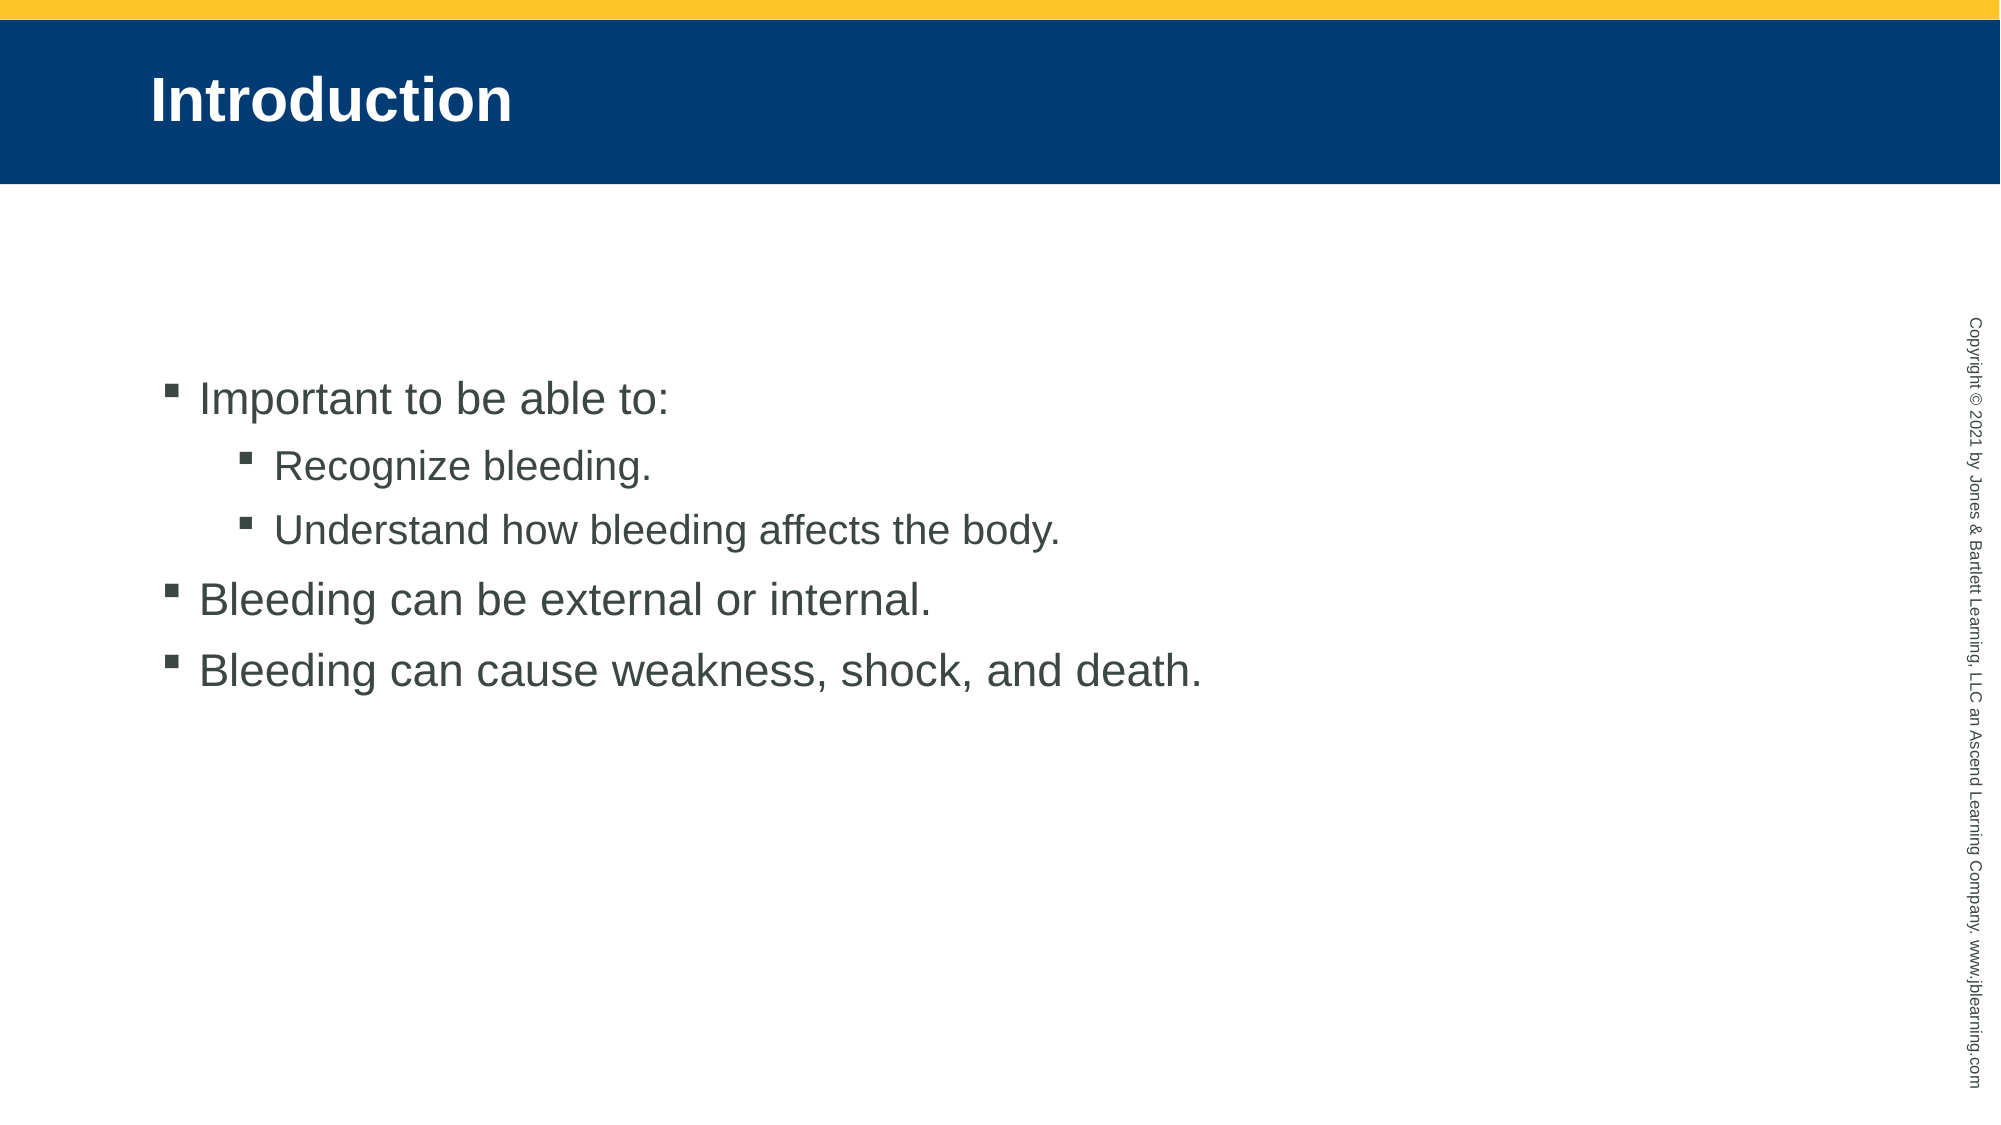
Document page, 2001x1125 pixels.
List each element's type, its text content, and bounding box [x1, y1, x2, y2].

list Important to be able to: Recognize bleeding. Understand how bleeding affects the body. Bleeding can be external or internal. Bleeding can cause weakness, shock, and death. [146, 361, 1859, 1016]
title Introduction [0, 19, 2000, 185]
